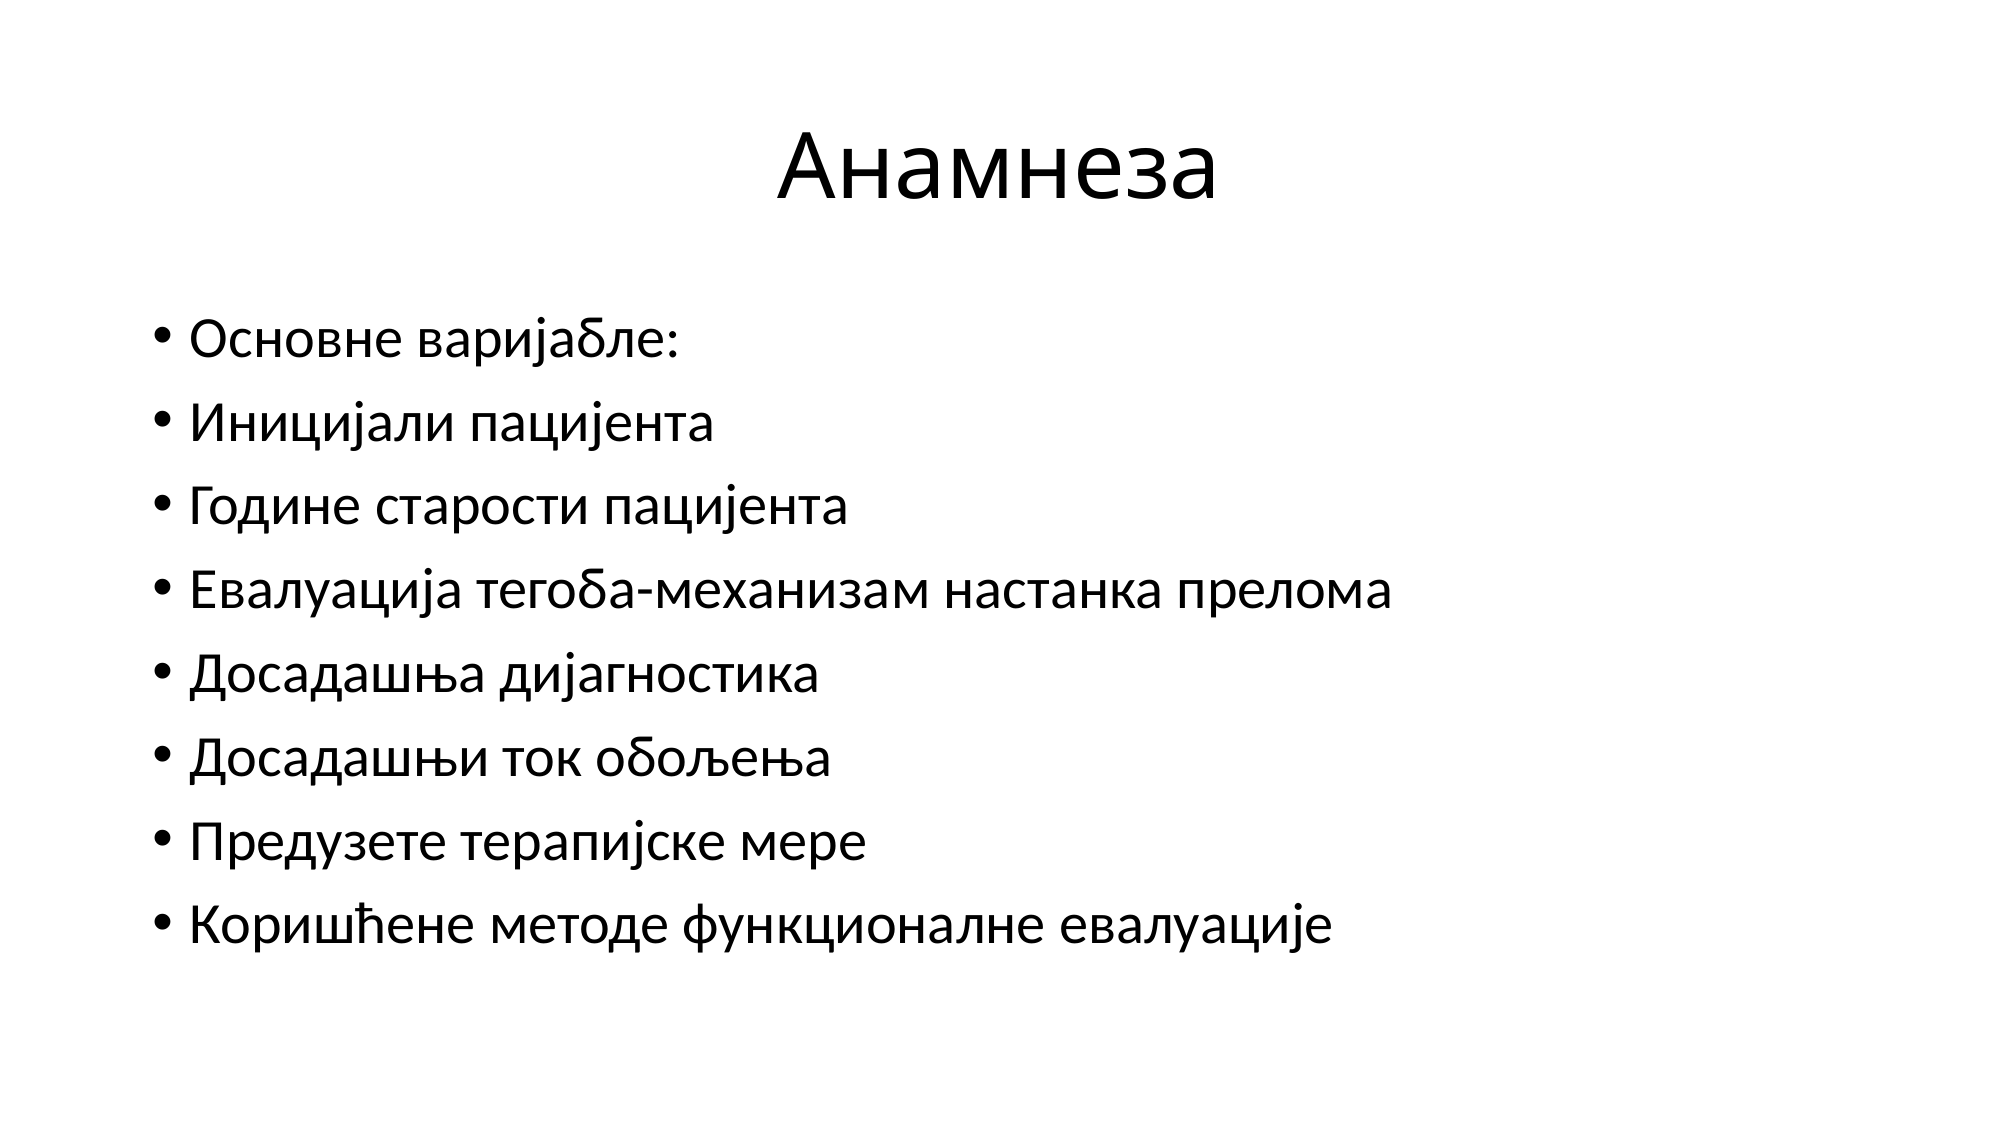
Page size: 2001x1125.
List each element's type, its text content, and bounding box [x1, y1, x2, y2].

title Анамнеза [137, 59, 1863, 278]
list Основне варијабле: Иницијали пацијента Године старости пацијента Евалуација тегоба-механизам настанка прелома Досадашња дијагностика Досадашњи ток обољења Предузете терапијске мере Коришћене методе функционалне евалуације [137, 299, 1863, 1014]
